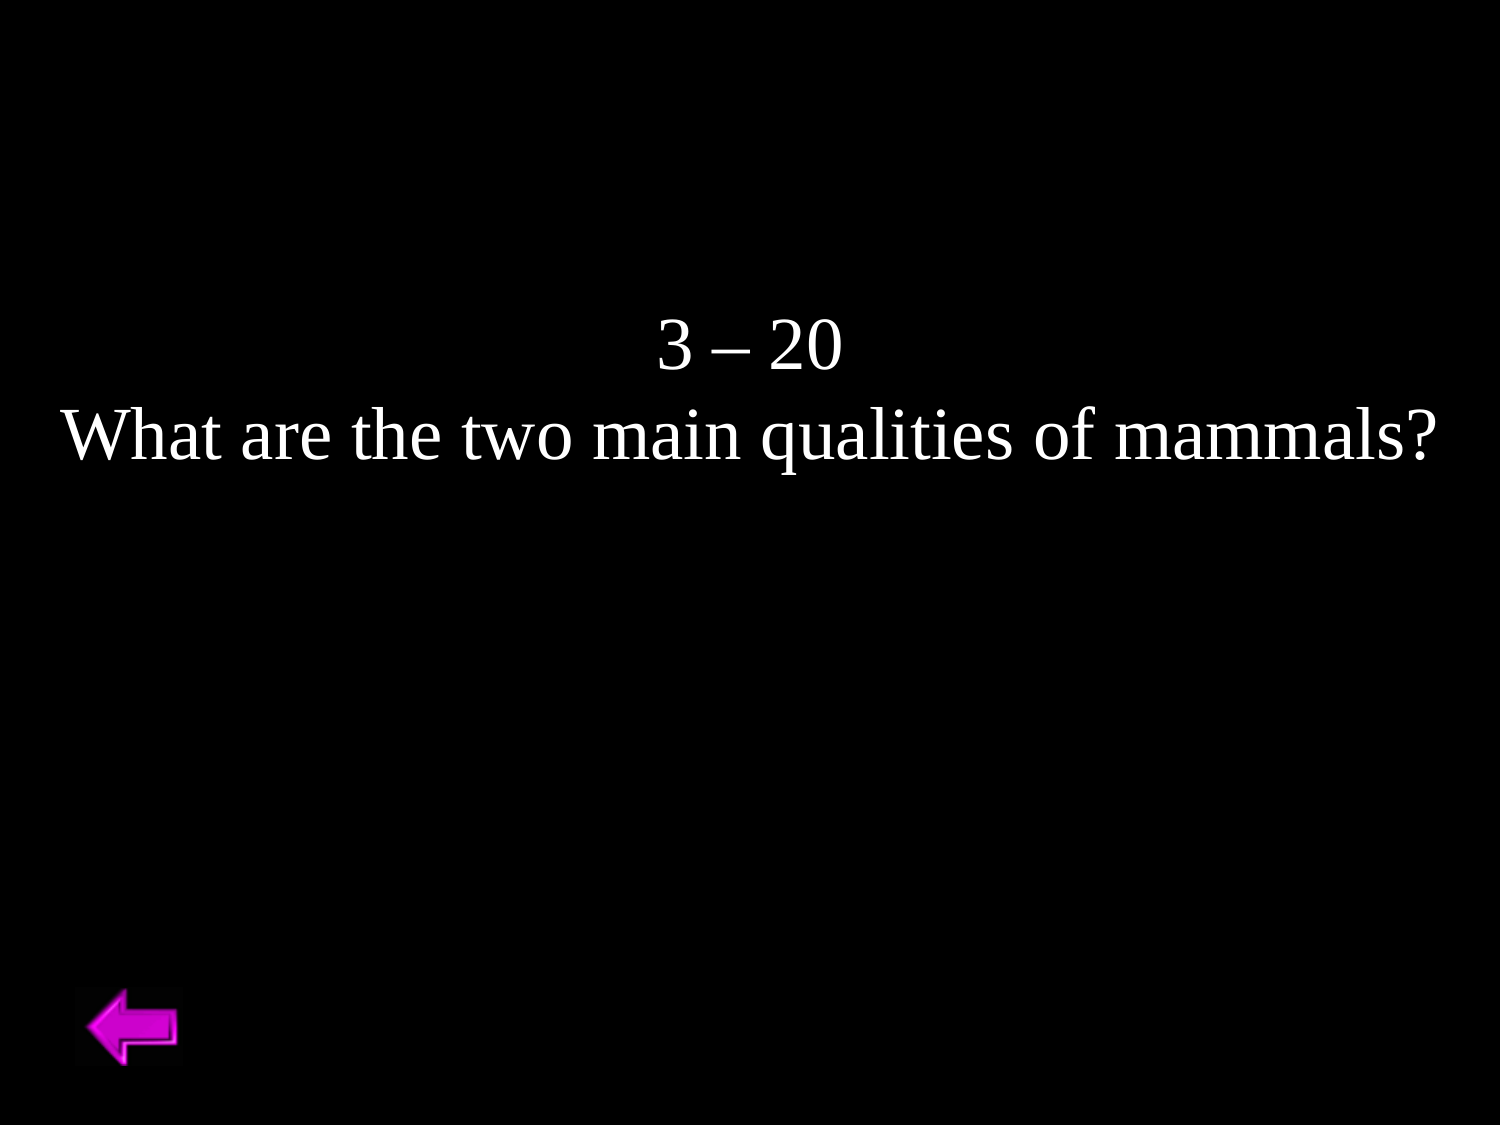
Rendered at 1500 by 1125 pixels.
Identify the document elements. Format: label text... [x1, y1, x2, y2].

text_box 3 – 20 What are the two main qualities of mammals? [12, 287, 1488, 483]
picture [74, 987, 183, 1066]
